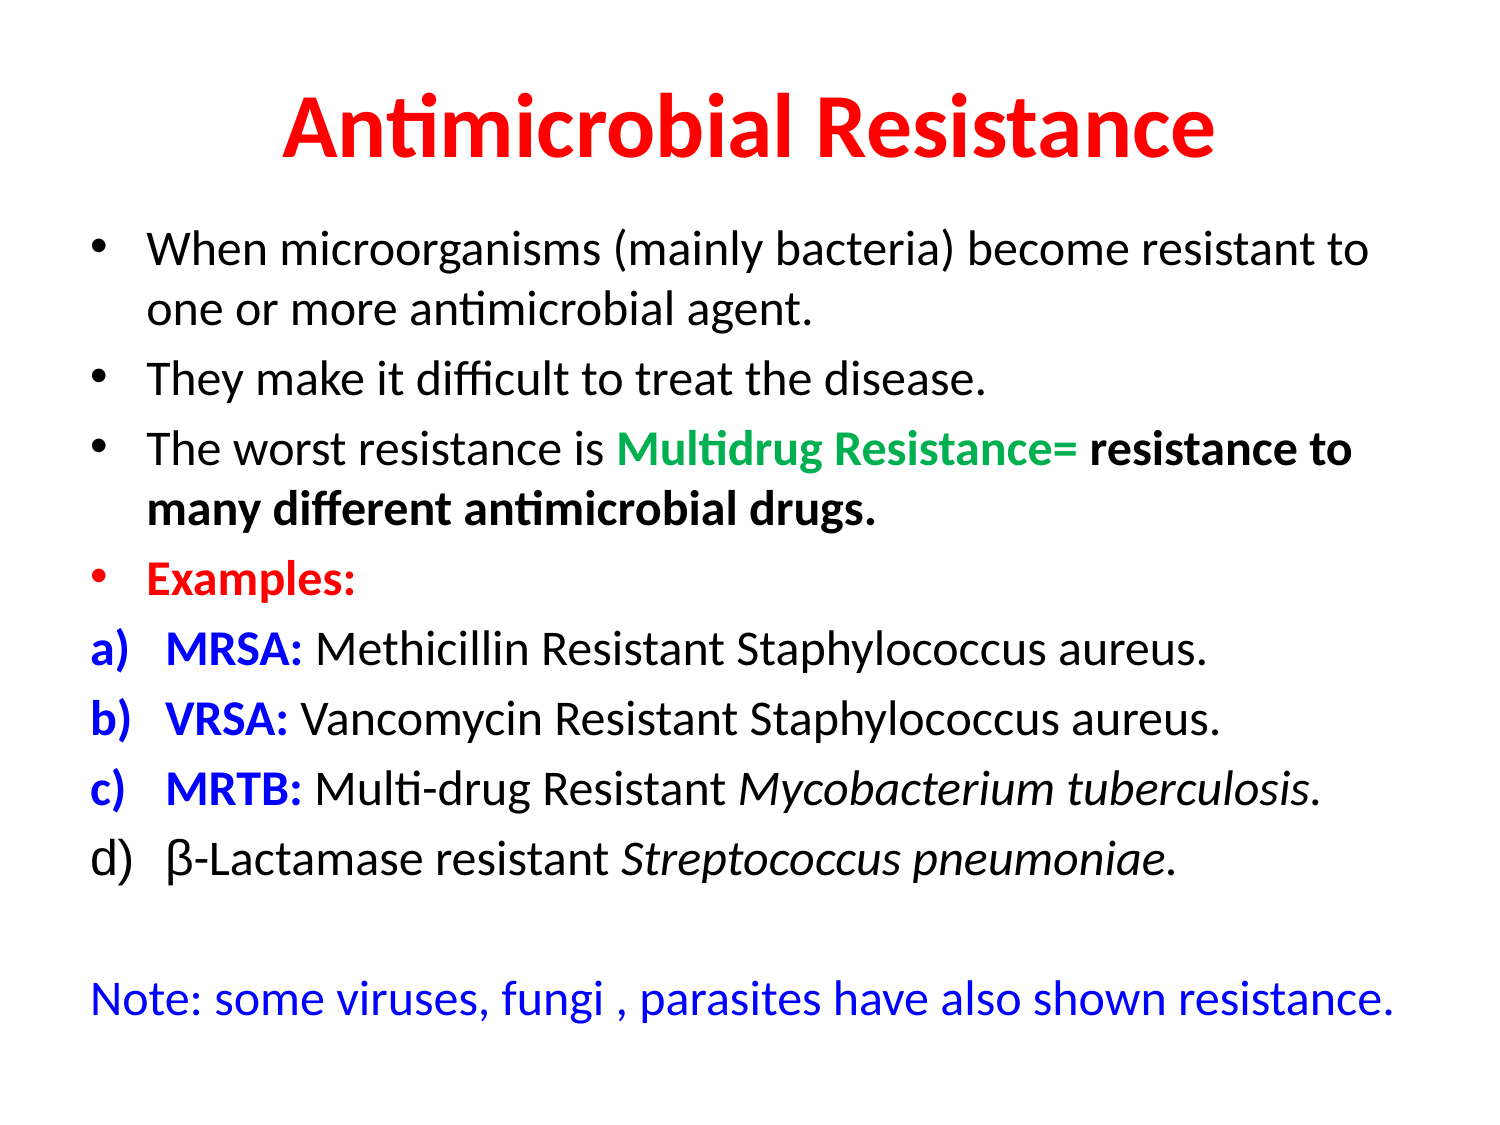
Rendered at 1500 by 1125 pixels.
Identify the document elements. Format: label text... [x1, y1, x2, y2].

list When microorganisms (mainly bacteria) become resistant to one or more antimicrobial agent. They make it difficult to treat the disease. The worst resistance is Multidrug Resistance= resistance to many different antimicrobial drugs. Examples: MRSA: Methicillin Resistant Staphylococcus aureus. VRSA: Vancomycin Resistant Staphylococcus aureus. MRTB: Multi-drug Resistant Mycobacterium tuberculosis. β-Lactamase resistant Streptococcus pneumoniae. Note: some viruses, fungi , parasites have also shown resistance. [75, 208, 1425, 1083]
title Antimicrobial Resistance [75, 45, 1425, 197]
